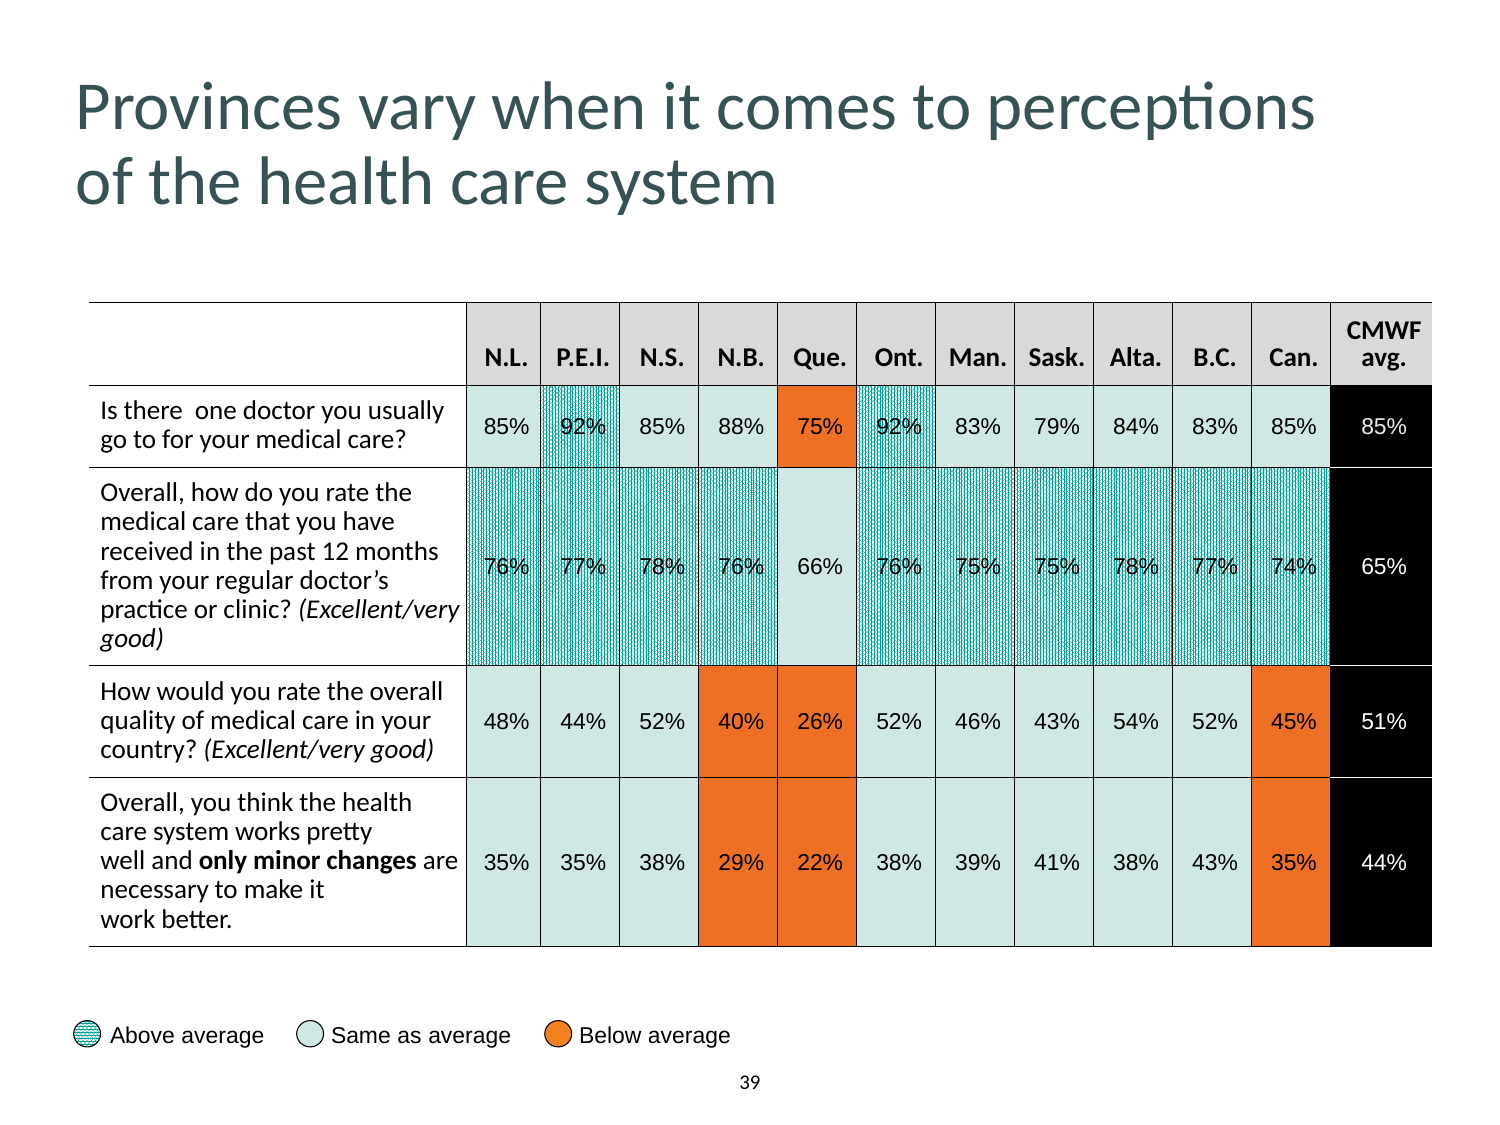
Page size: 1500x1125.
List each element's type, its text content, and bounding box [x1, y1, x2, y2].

table_cell 85% [467, 386, 540, 467]
table_cell Is there one doctor you usually go to for your medical care? [89, 386, 466, 467]
table_cell 85% [1331, 386, 1432, 467]
table_cell 35% [467, 778, 540, 946]
table_header B.C. [1173, 303, 1251, 385]
table_cell Overall, you think the health care system works pretty well and only minor changes are necessary to make it work better. [89, 778, 466, 946]
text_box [73, 1012, 784, 1057]
table_cell 66% [778, 468, 856, 665]
table_cell 65% [1331, 468, 1432, 665]
table_cell 45% [1252, 666, 1330, 777]
table_header P.E.I. [541, 303, 619, 385]
table_cell 75% [1015, 468, 1093, 665]
table_cell 44% [1331, 778, 1432, 946]
table_cell 76% [857, 468, 935, 665]
table_cell 92% [541, 386, 619, 467]
table_header Sask. [1015, 303, 1093, 385]
table_header [89, 303, 466, 385]
table_cell 43% [1173, 778, 1251, 946]
table_header Que. [778, 303, 856, 385]
table_header Can. [1252, 303, 1330, 385]
table_cell 85% [1252, 386, 1330, 467]
table_cell 78% [620, 468, 698, 665]
table_cell 54% [1094, 666, 1172, 777]
table_cell 74% [1252, 468, 1330, 665]
table_cell 40% [699, 666, 777, 777]
table_cell 52% [620, 666, 698, 777]
table_cell 78% [1094, 468, 1172, 665]
table_header N.L. [467, 303, 540, 385]
table_header Alta. [1094, 303, 1172, 385]
table_cell 85% [620, 386, 698, 467]
table_cell 75% [936, 468, 1014, 665]
table_cell 51% [1331, 666, 1432, 777]
table_cell 77% [1173, 468, 1251, 665]
table_cell 39% [936, 778, 1014, 946]
table_cell 52% [857, 666, 935, 777]
table_cell 41% [1015, 778, 1093, 946]
table_cell 76% [699, 468, 777, 665]
table_cell 92% [857, 386, 935, 467]
table_cell 75% [778, 386, 856, 467]
table_cell 26% [778, 666, 856, 777]
table_header N.B. [699, 303, 777, 385]
table_header Man. [936, 303, 1014, 385]
table_cell 76% [467, 468, 540, 665]
table_cell 83% [1173, 386, 1251, 467]
table_cell 22% [778, 778, 856, 946]
table_cell 48% [467, 666, 540, 777]
table_header CMWF avg. [1331, 303, 1432, 385]
table_header N.S. [620, 303, 698, 385]
table_cell 88% [699, 386, 777, 467]
table_cell 52% [1173, 666, 1251, 777]
table_cell Overall, how do you rate the medical care that you have received in the past 12 months from your regular doctor’s practice or clinic? (Excellent/very good) [89, 468, 466, 665]
table_cell 43% [1015, 666, 1093, 777]
table_cell 38% [620, 778, 698, 946]
table_cell 46% [936, 666, 1014, 777]
title Provinces vary when it comes to perceptions of the health care system [60, 60, 1411, 228]
table_cell 77% [541, 468, 619, 665]
table_cell 83% [936, 386, 1014, 467]
table_header Ont. [857, 303, 935, 385]
table_cell 84% [1094, 386, 1172, 467]
table_cell 38% [857, 778, 935, 946]
table_cell 44% [541, 666, 619, 777]
table_cell 35% [1252, 778, 1330, 946]
table_cell 79% [1015, 386, 1093, 467]
table_cell 35% [541, 778, 619, 946]
table_cell 29% [699, 778, 777, 946]
table_cell How would you rate the overall quality of medical care in your country? (Excellent/very good) [89, 666, 466, 777]
table_cell 38% [1094, 778, 1172, 946]
